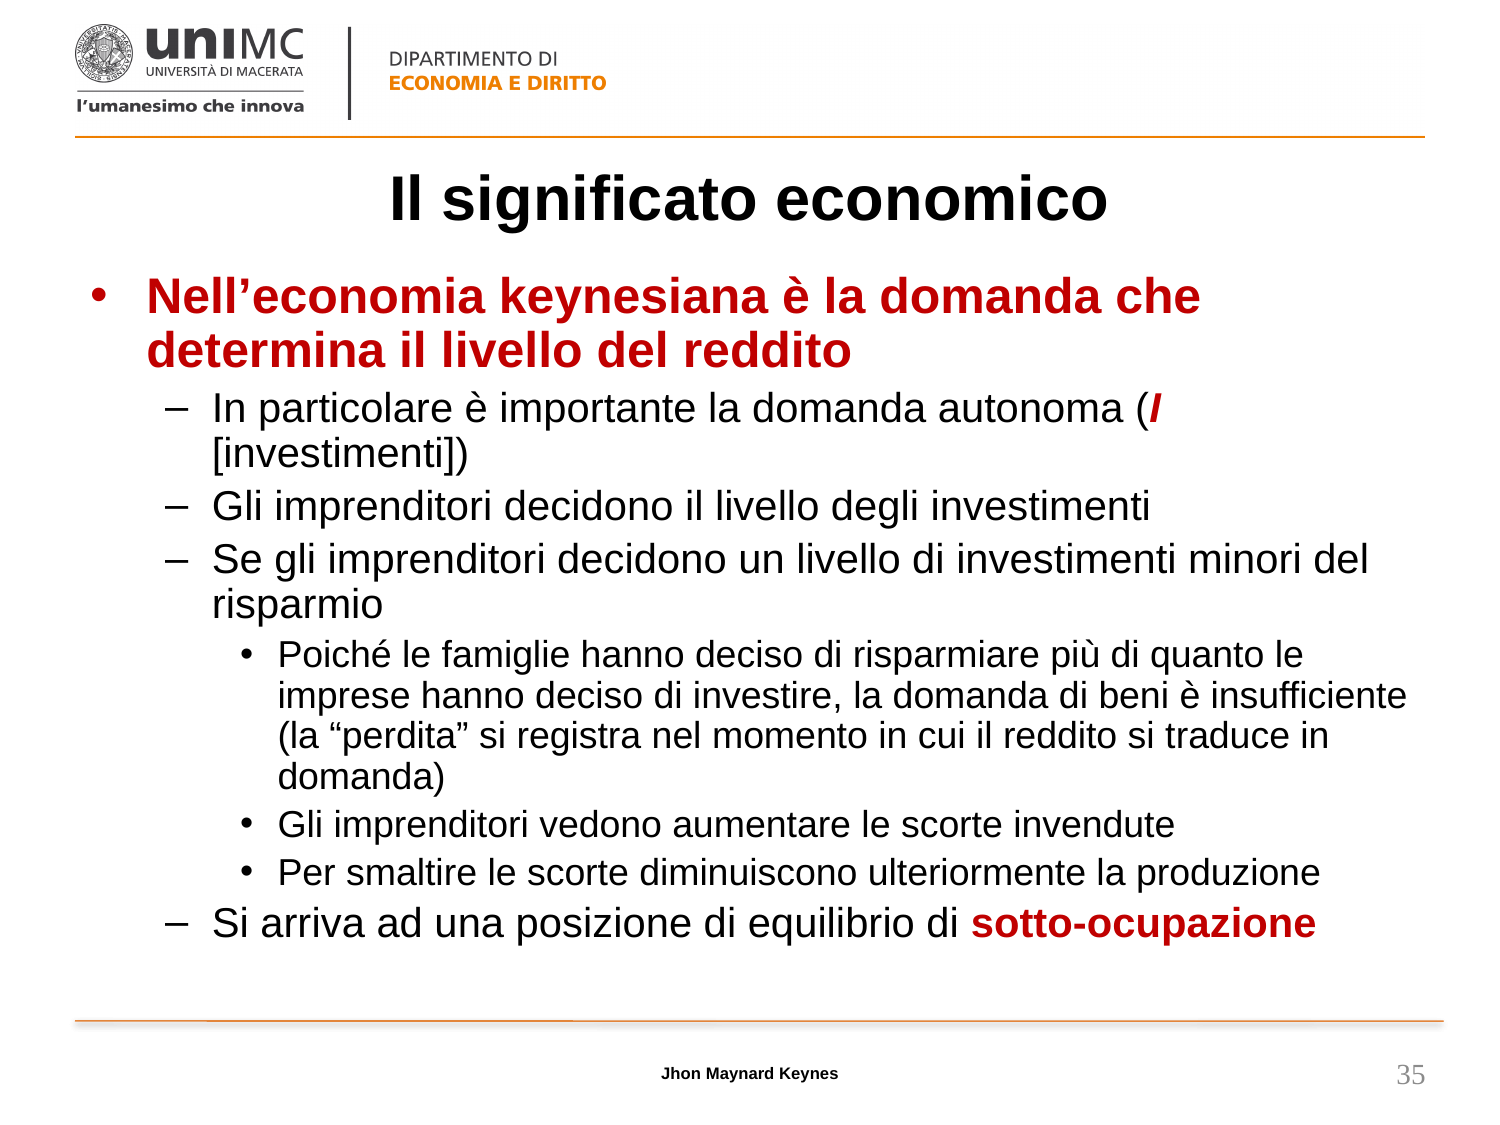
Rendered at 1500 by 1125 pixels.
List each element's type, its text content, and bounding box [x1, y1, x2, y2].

list Nell’economia keynesiana è la domanda che determina il livello del reddito In particolare è importante la domanda autonoma (I [investimenti]) Gli imprenditori decidono il livello degli investimenti Se gli imprenditori decidono un livello di investimenti minori del risparmio Poiché le famiglie hanno deciso di risparmiare più di quanto le imprese hanno deciso di investire, la domanda di beni è insufficiente (la “perdita” si registra nel momento in cui il reddito si traduce in domanda) Gli imprenditori vedono aumentare le scorte invendute Per smaltire le scorte diminuiscono ulteriormente la produzione Si arriva ad una posizione di equilibrio di sotto-ocupazione [75, 262, 1425, 1005]
picture [75, 24, 1425, 138]
title Il significato economico [75, 149, 1425, 241]
slide_number 35 [1091, 1042, 1442, 1103]
footer Jhon Maynard Keynes [512, 1042, 988, 1103]
